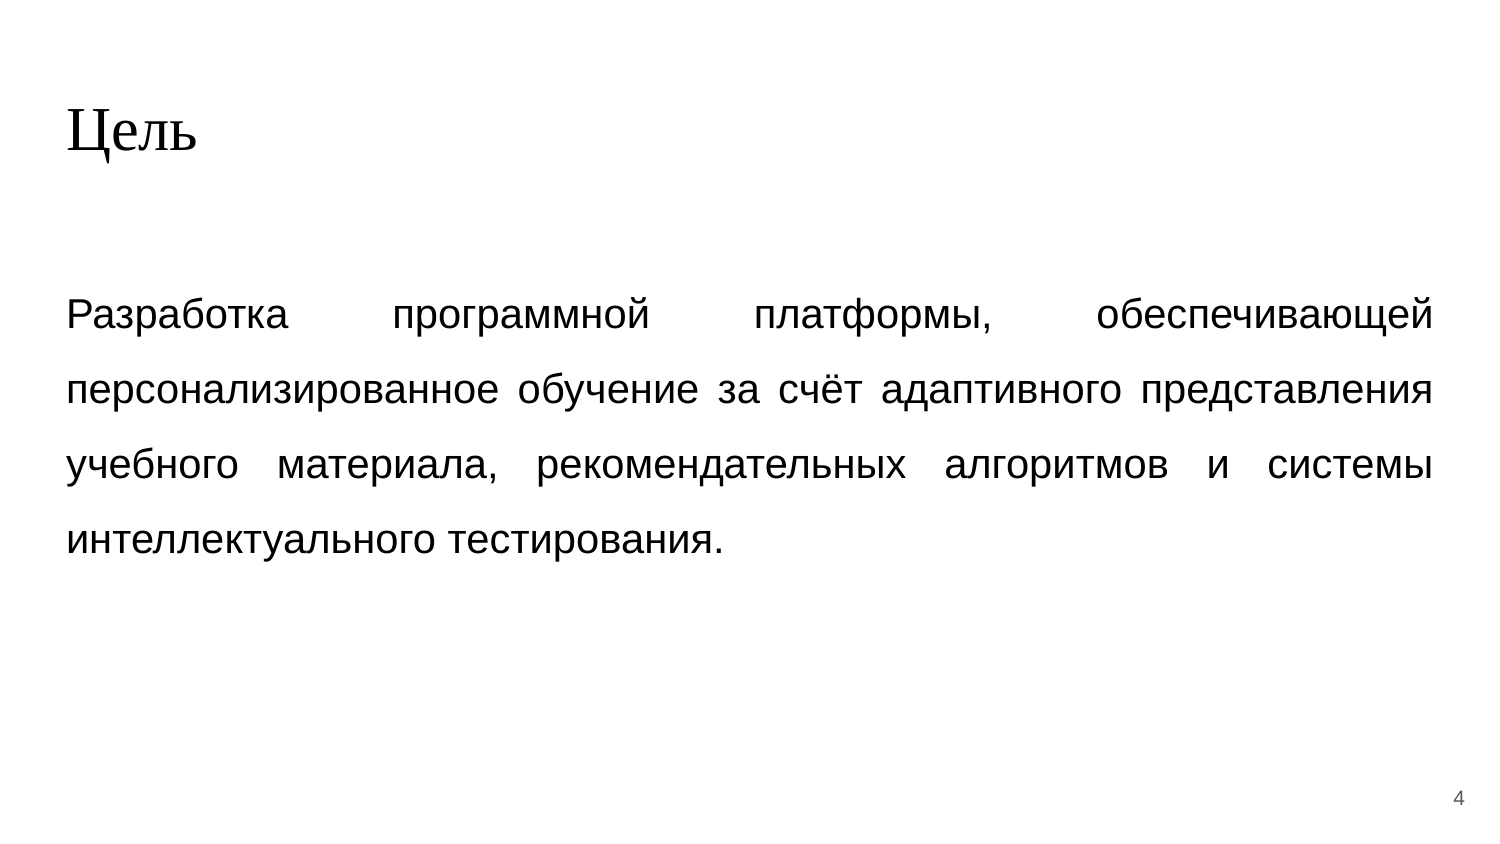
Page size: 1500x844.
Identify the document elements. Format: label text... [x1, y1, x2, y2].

slide_number 4 [1389, 764, 1480, 830]
title Цель [51, 72, 1449, 167]
list Разработка программной платформы, обеспечивающей персонализированное обучение за счёт адаптивного представления учебного материала, рекомендательных алгоритмов и системы интеллектуального тестирования. [51, 247, 1449, 808]
